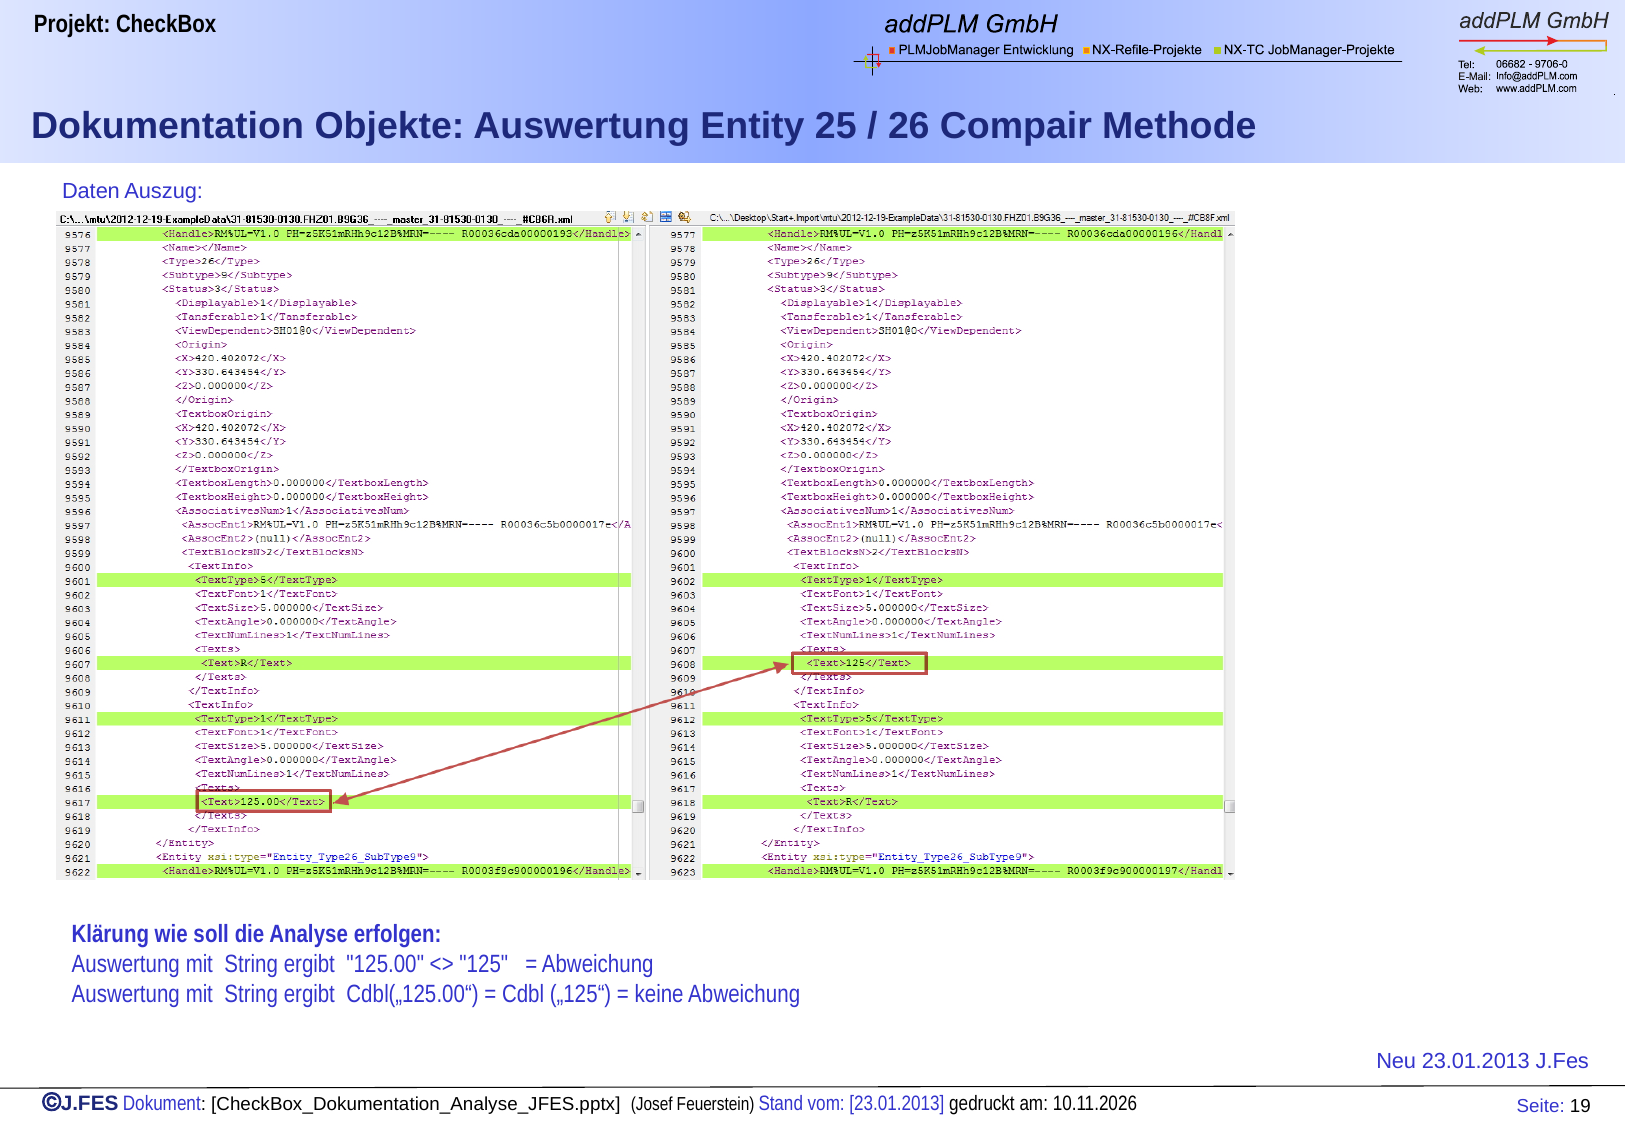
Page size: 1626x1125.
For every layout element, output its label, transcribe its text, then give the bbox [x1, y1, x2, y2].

text_box Daten Auszug: [47, 168, 382, 210]
text_box Neu 23.01.2013 J.Fes [1343, 1039, 1604, 1081]
text_box Klärung wie soll die Analyse erfolgen: Auswertung mit String ergibt "125.00" <> "125" = Abweichung Auswertung mit String ergibt Cdbl(„125.00“) = Cdbl („125“) = keine Abweichung [56, 910, 1185, 1015]
title Dokumentation Objekte: Auswertung Entity 25 / 26 Compair Methode [30, 73, 1600, 148]
picture [56, 211, 1236, 880]
